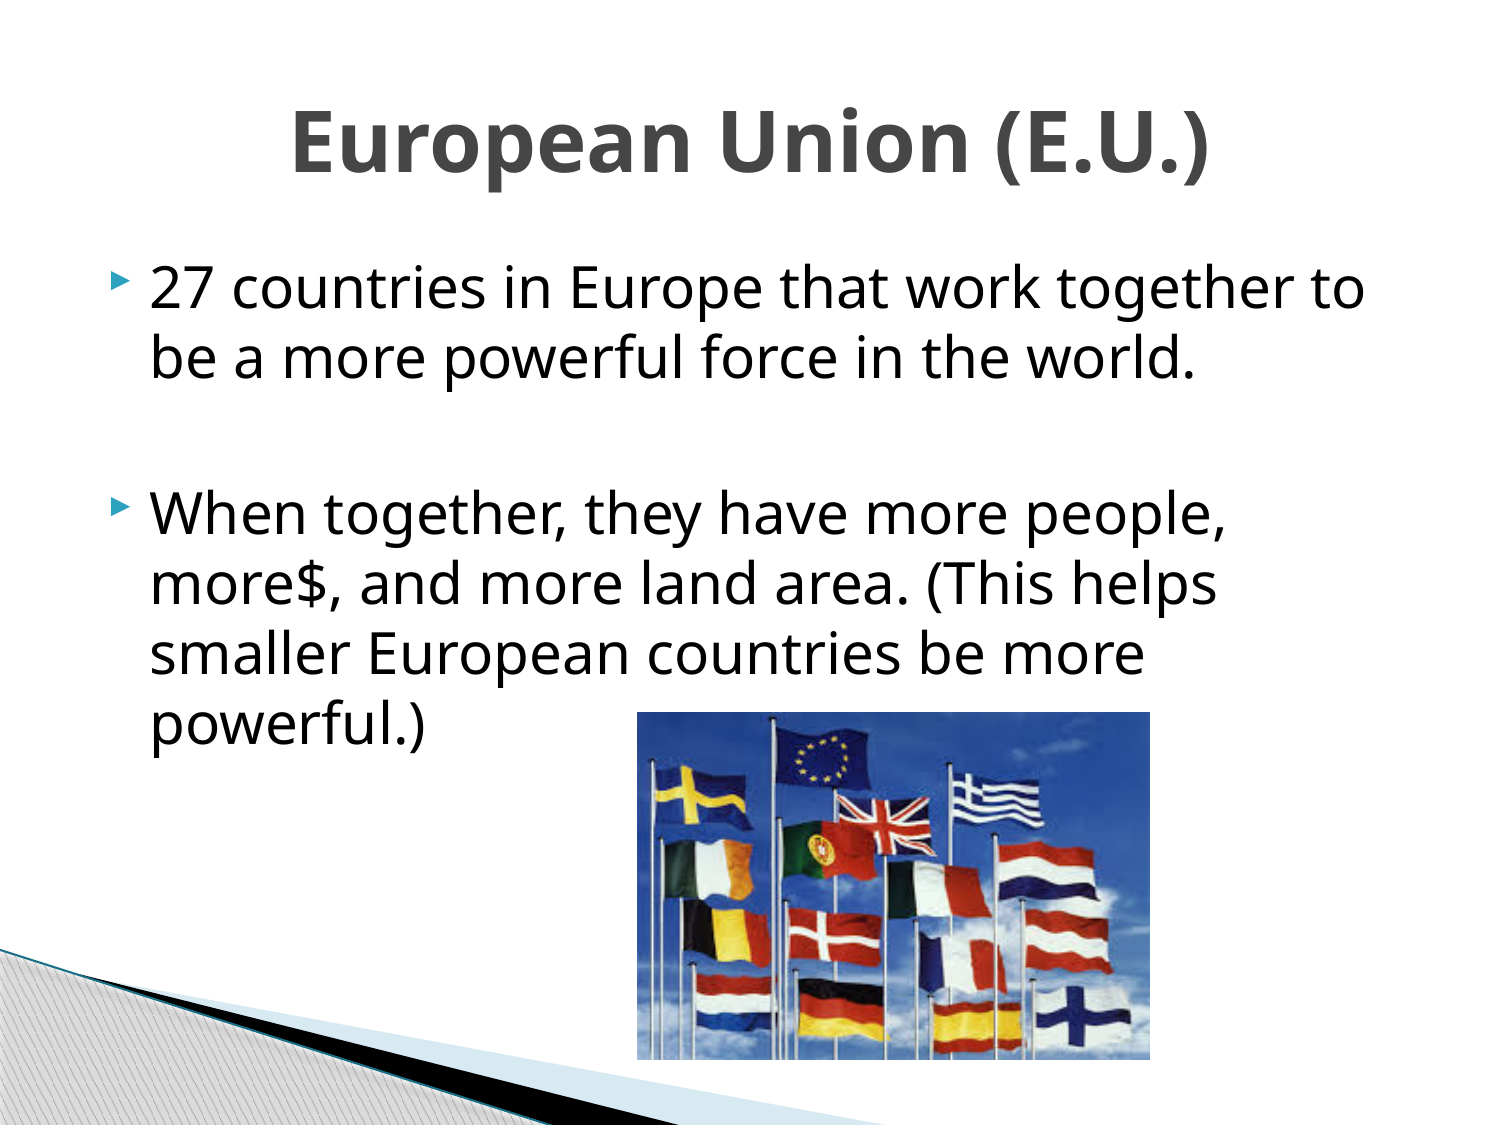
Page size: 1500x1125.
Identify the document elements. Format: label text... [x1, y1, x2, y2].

picture [637, 712, 1151, 1061]
title European Union (E.U.) [75, 45, 1425, 233]
list 27 countries in Europe that work together to be a more powerful force in the world. When together, they have more people, more$, and more land area. (This helps smaller European countries be more powerful.) [75, 243, 1425, 986]
